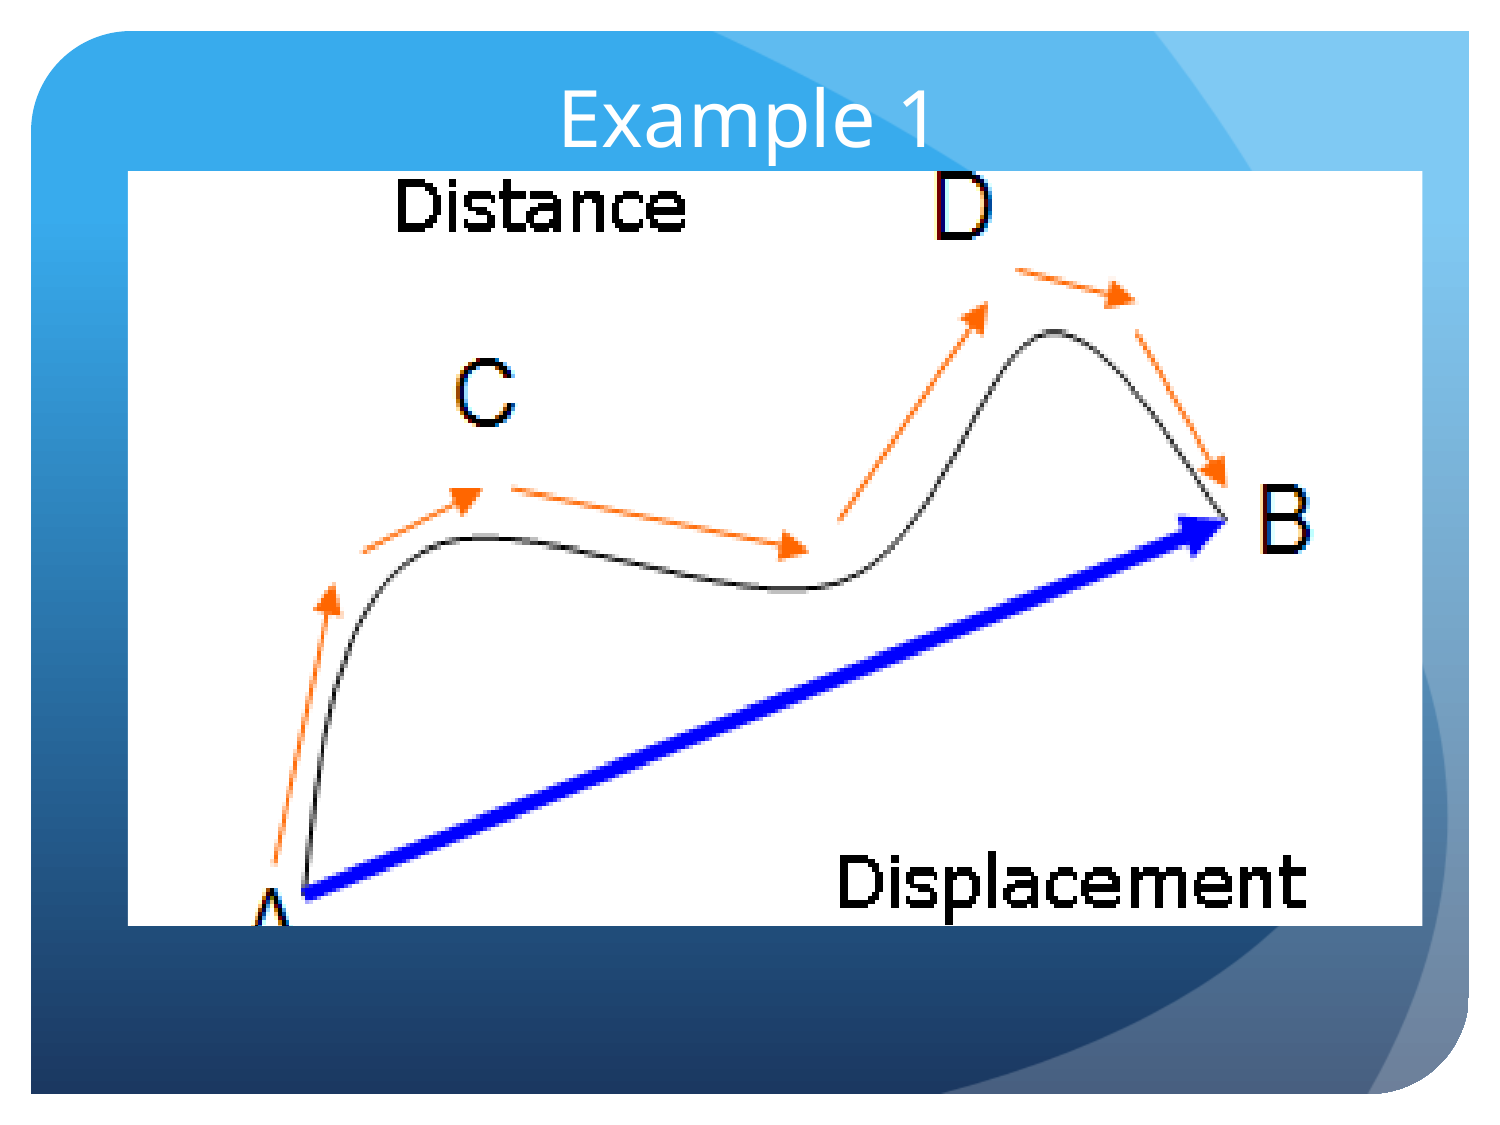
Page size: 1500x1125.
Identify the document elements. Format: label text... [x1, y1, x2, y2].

picture [24, 30, 1473, 1094]
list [127, 170, 1423, 926]
title Example 1 [127, 45, 1372, 170]
